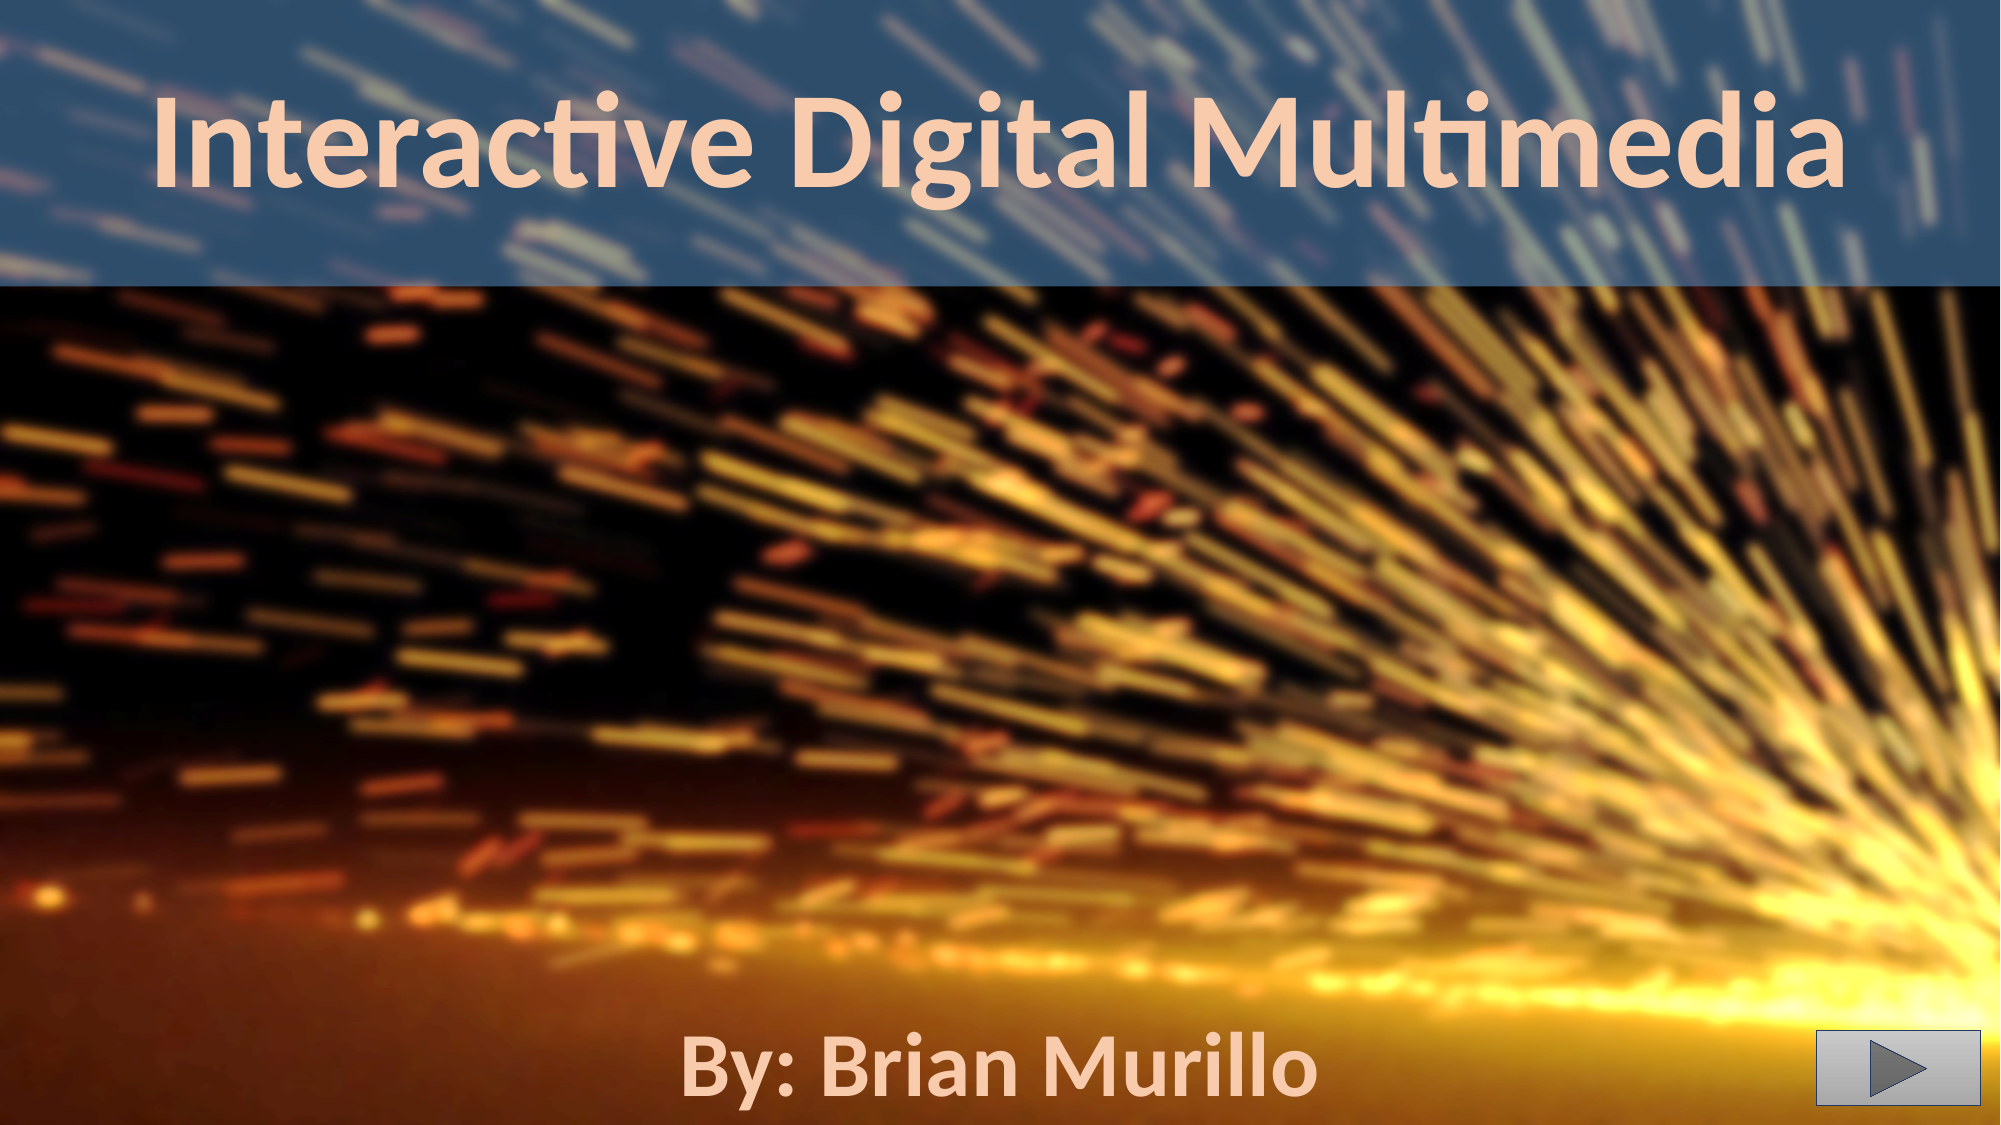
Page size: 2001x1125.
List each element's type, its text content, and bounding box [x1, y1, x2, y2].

picture [0, 0, 2001, 1125]
subtitle By: Brian Murillo [321, 1009, 1679, 1125]
text_box [1816, 1030, 1981, 1106]
title Interactive Digital Multimedia [0, 0, 2000, 287]
